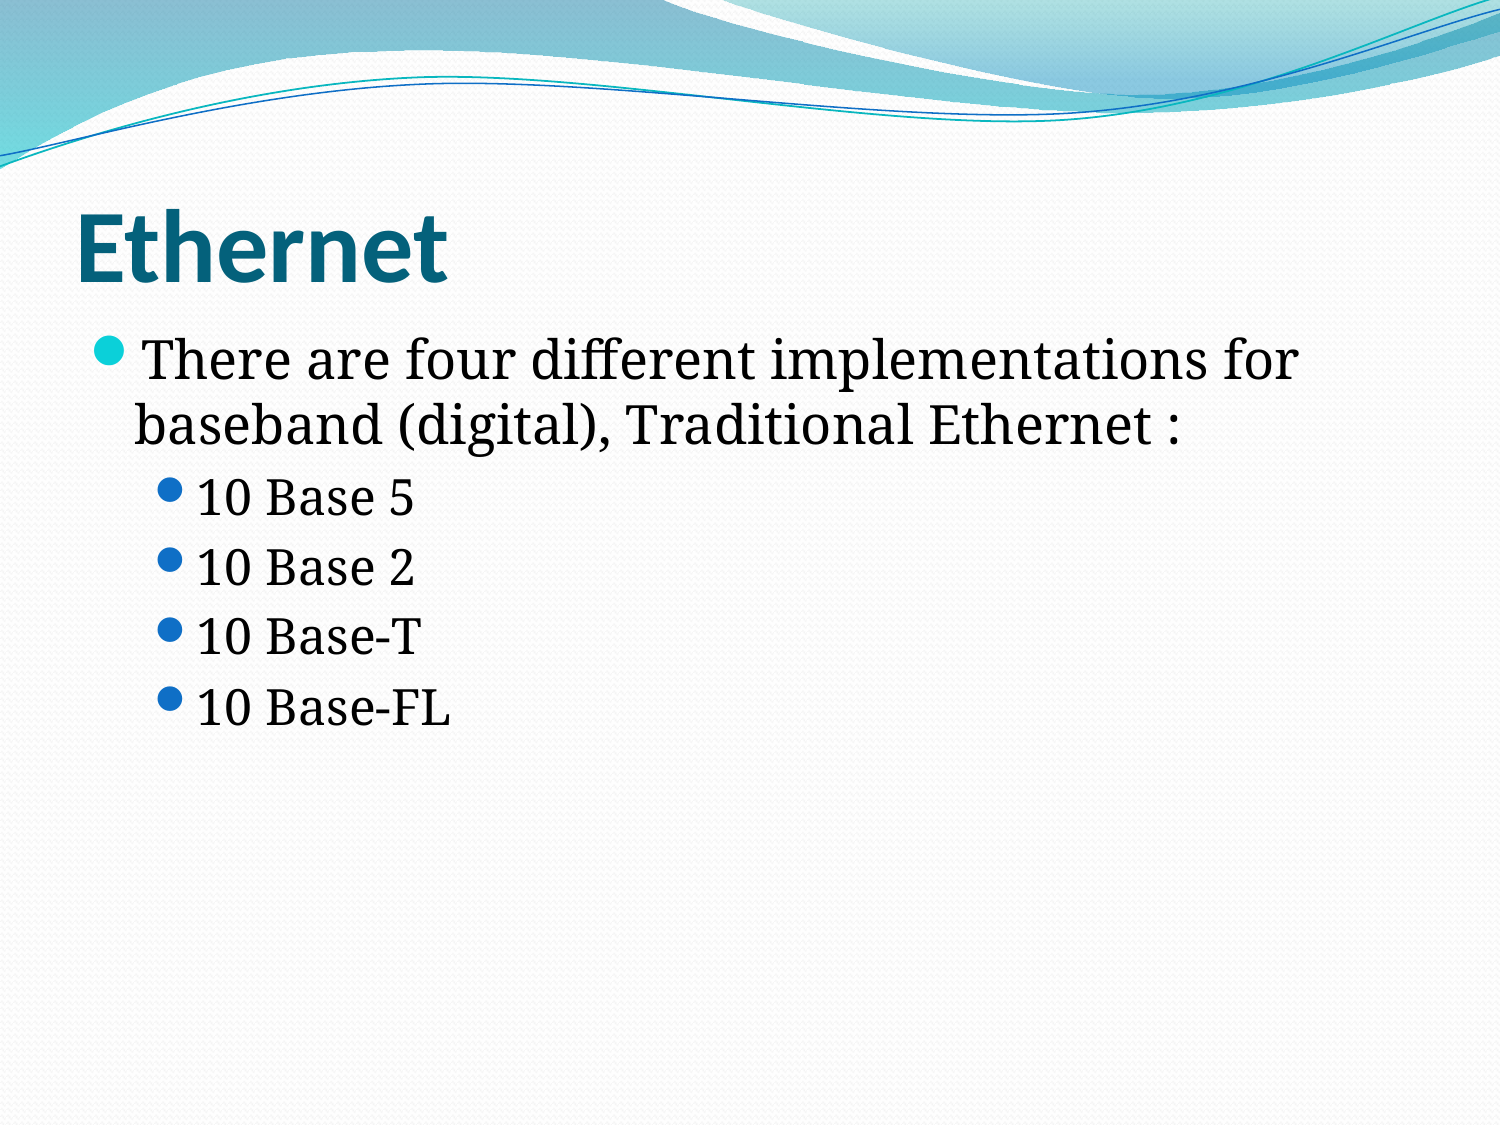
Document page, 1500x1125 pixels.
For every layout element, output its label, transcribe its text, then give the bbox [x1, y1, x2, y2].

list There are four different implementations for baseband (digital), Traditional Ethernet : 10 Base 5 10 Base 2 10 Base-T 10 Base-FL [75, 317, 1425, 1125]
title Ethernet [75, 115, 1425, 303]
